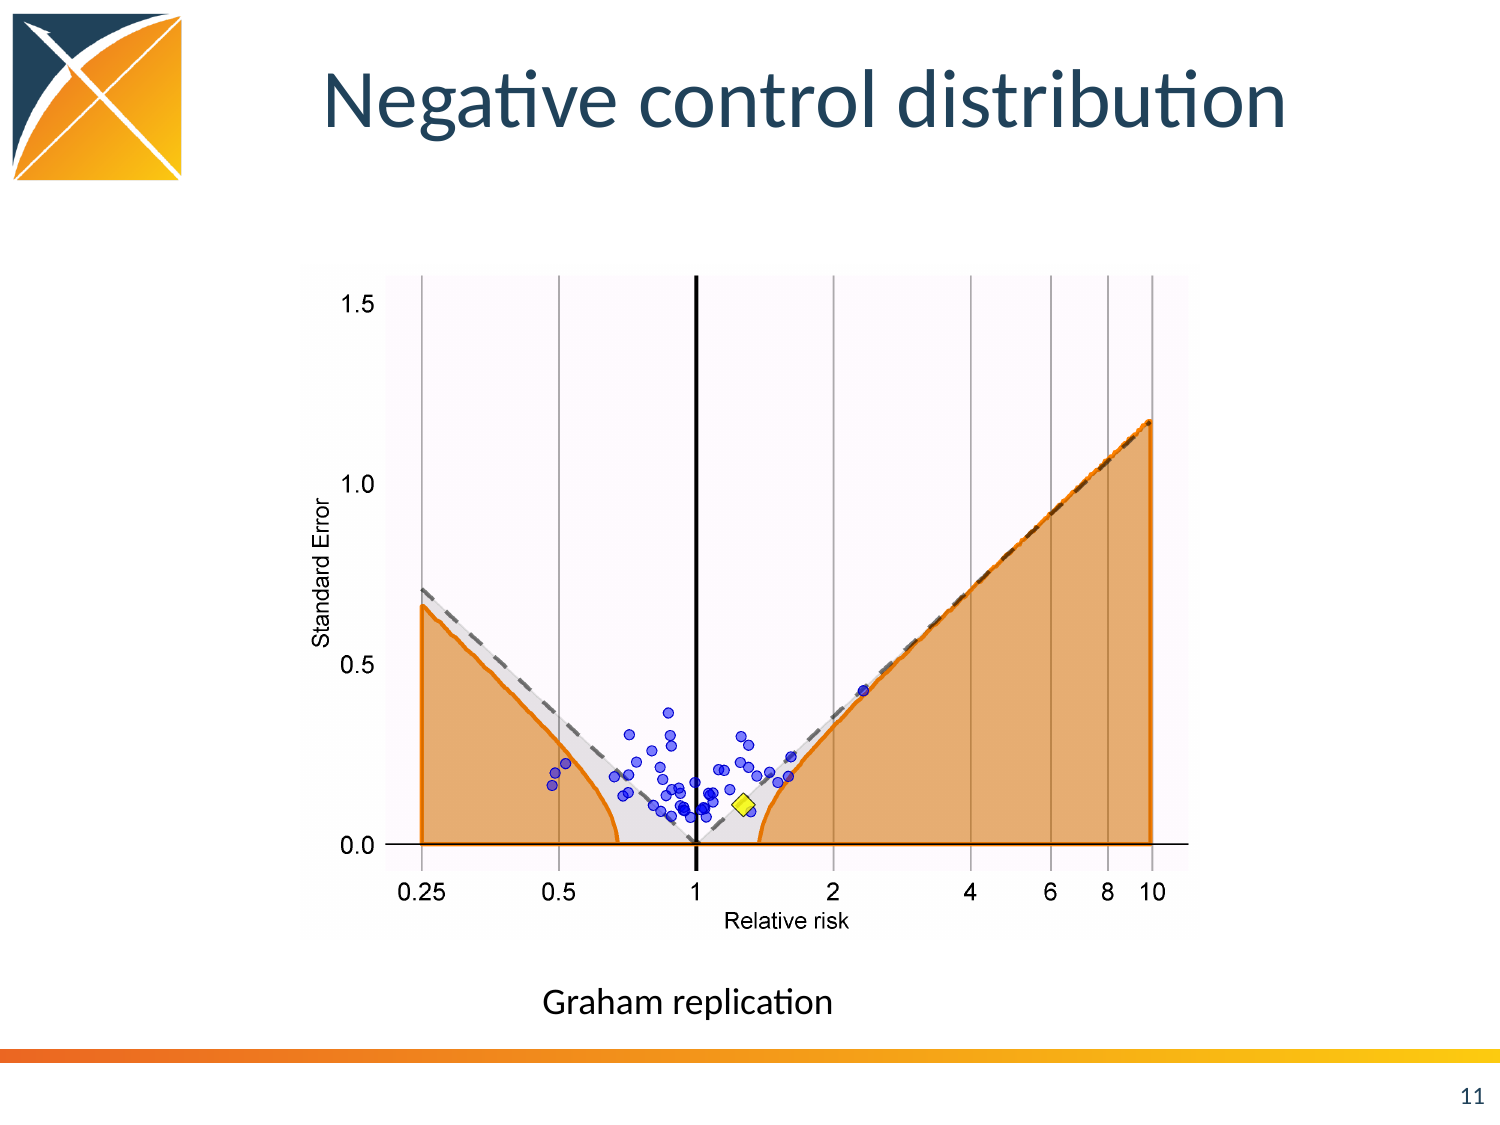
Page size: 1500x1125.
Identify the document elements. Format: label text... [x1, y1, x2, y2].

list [299, 264, 1201, 941]
text_box Graham replication [527, 969, 849, 1029]
title Negative control distribution [187, 24, 1425, 163]
picture [0, 0, 206, 200]
slide_number 11 [1149, 1065, 1500, 1125]
